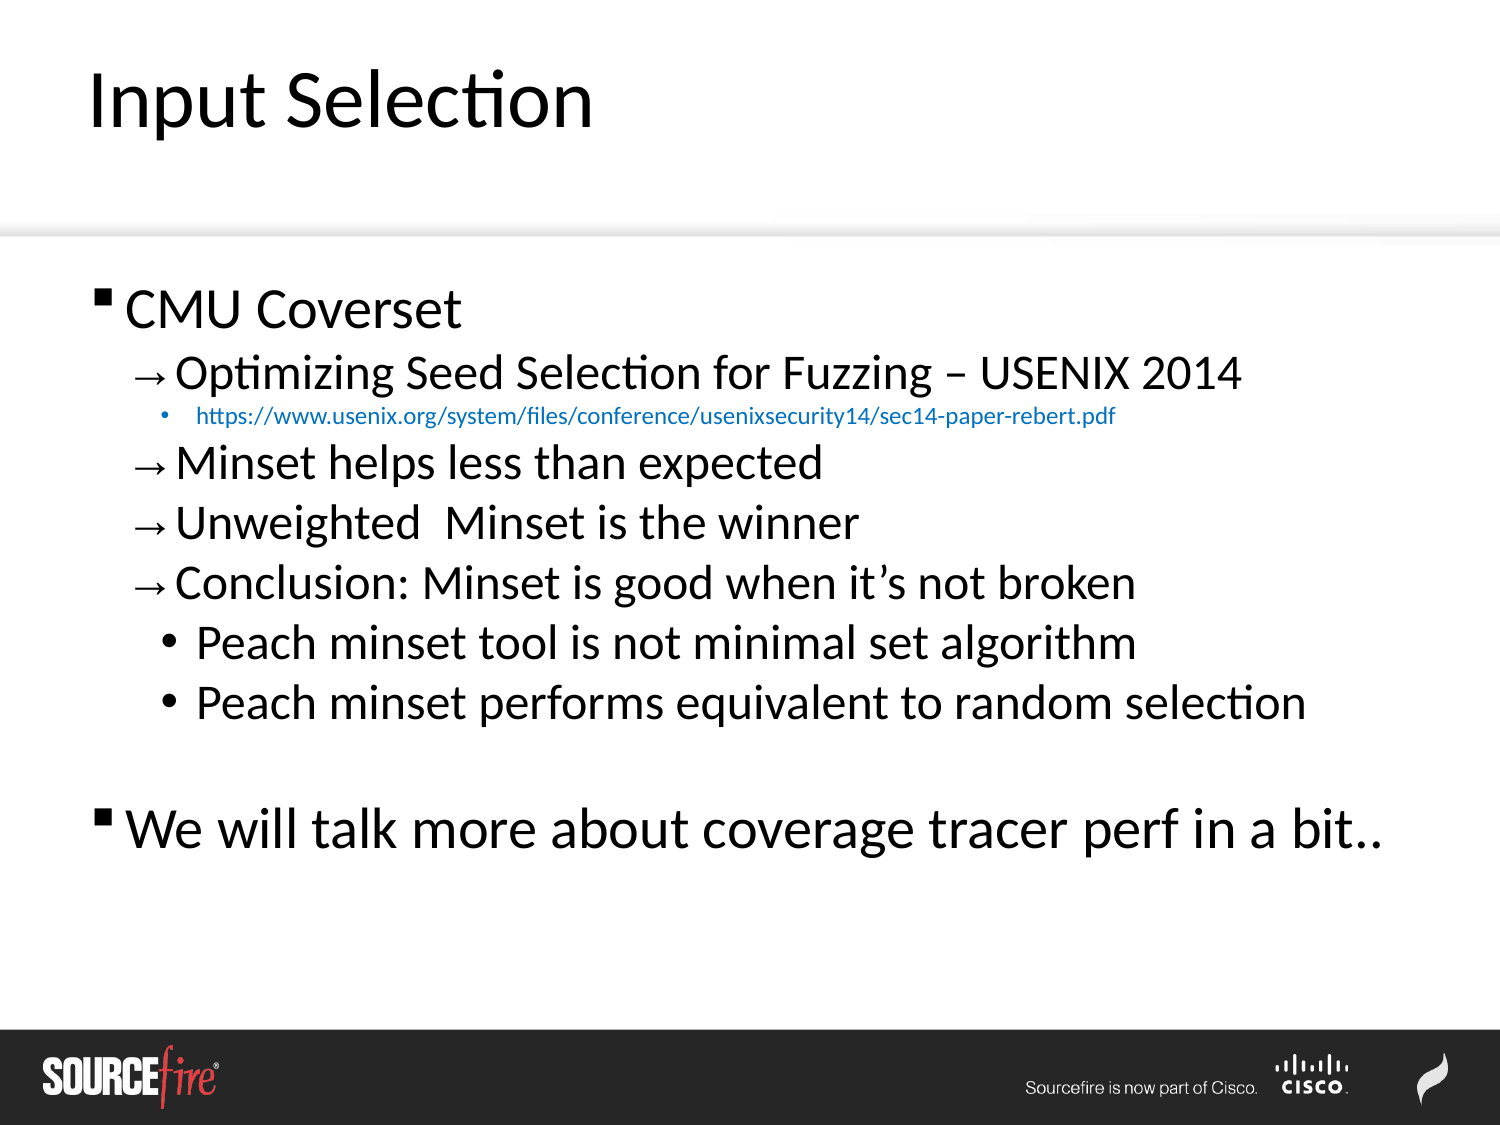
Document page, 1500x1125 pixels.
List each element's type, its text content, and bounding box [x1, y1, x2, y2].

picture [43, 1045, 219, 1109]
picture [1417, 1051, 1448, 1106]
text_box Input Selection [72, 51, 1423, 215]
picture [0, 214, 1500, 246]
picture [1026, 1054, 1348, 1097]
text_box CMU Coverset Optimizing Seed Selection for Fuzzing – USENIX 2014 https://www.usenix.org/system/files/conference/usenixsecurity14/sec14-paper-rebert.pdf Minset helps less than expected Unweighted Minset is the winner Conclusion: Minset is good when it’s not broken Peach minset tool is not minimal set algorithm Peach minset performs equivalent to random selection We will talk more about coverage tracer perf in a bit.. [75, 262, 1425, 1005]
